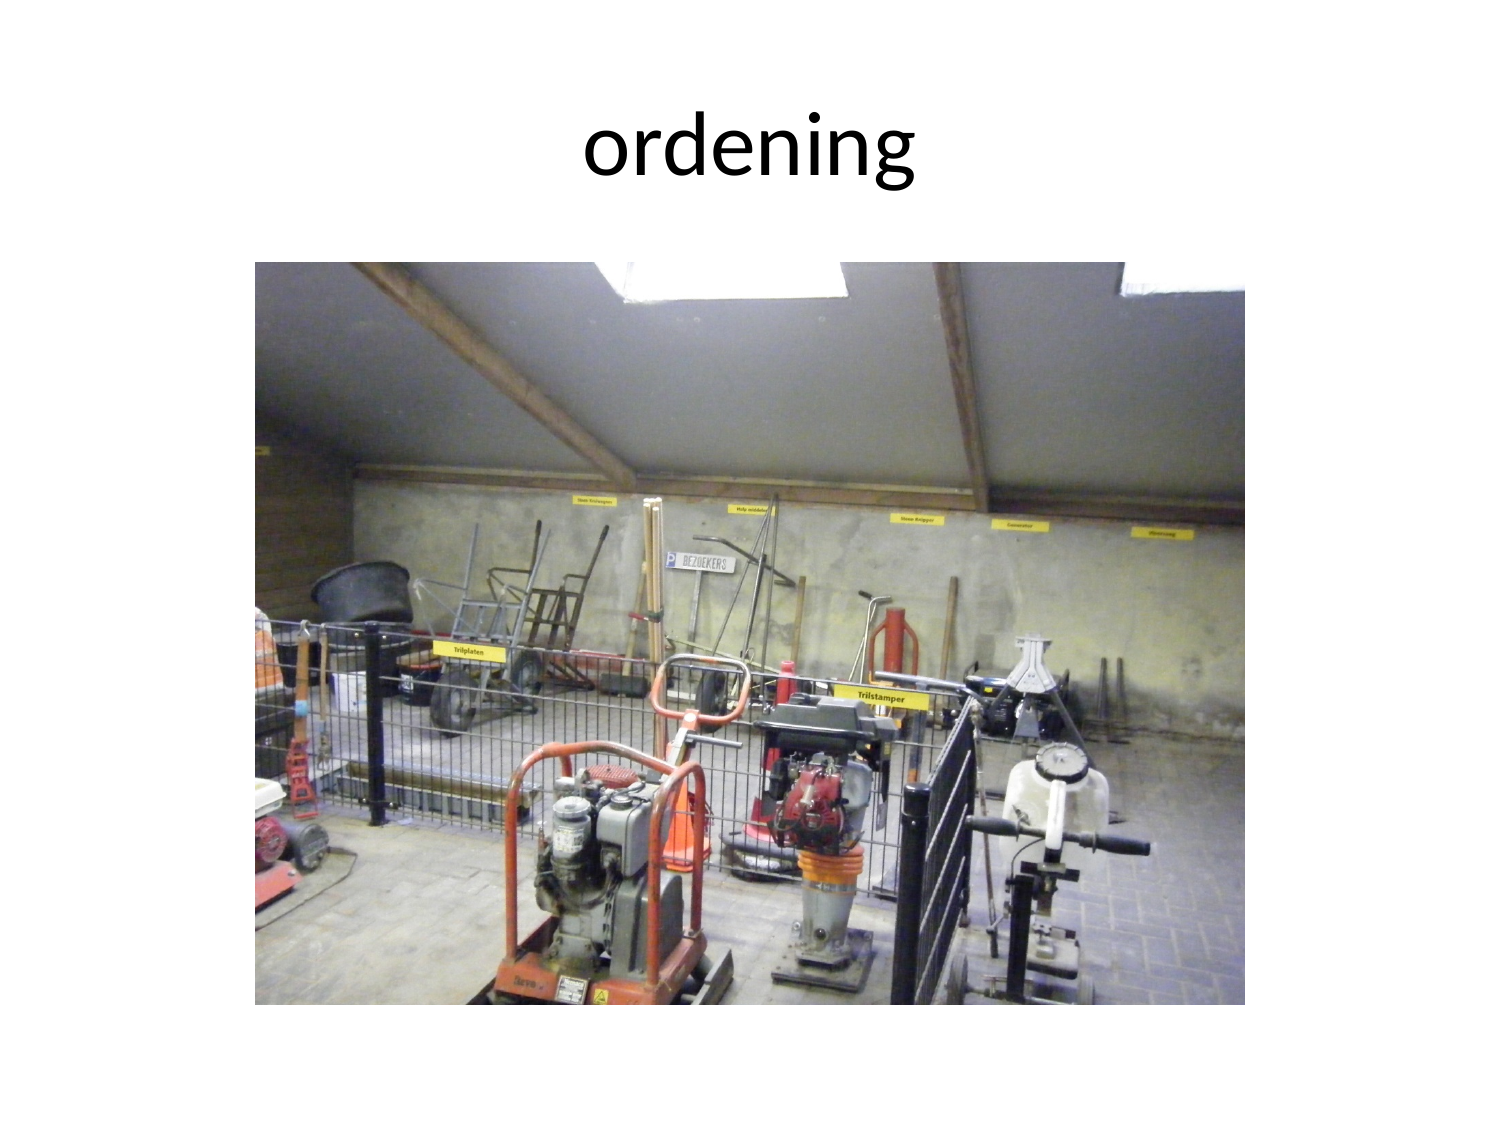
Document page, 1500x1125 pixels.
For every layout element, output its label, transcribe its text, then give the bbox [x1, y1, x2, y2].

title ordening [75, 45, 1425, 233]
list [254, 262, 1246, 1006]
